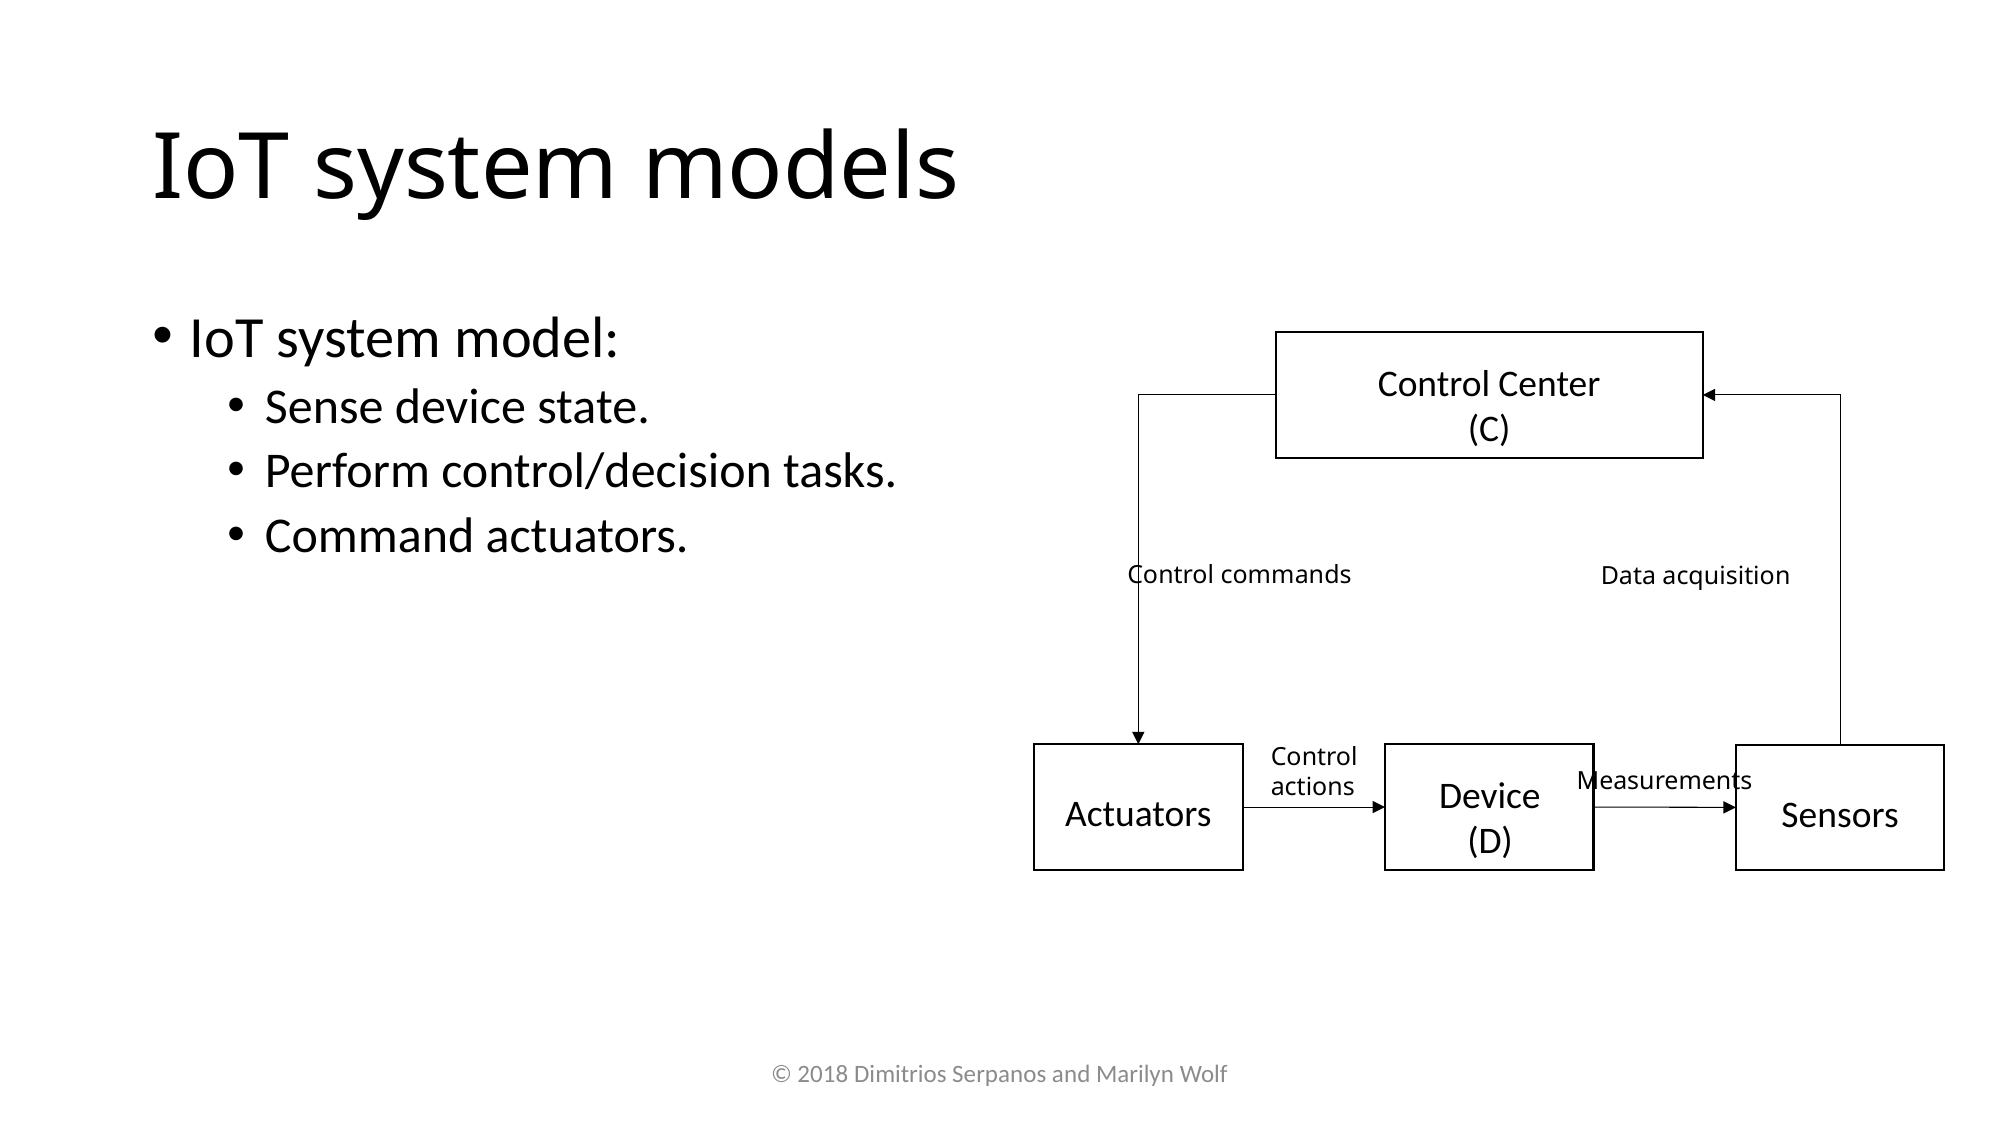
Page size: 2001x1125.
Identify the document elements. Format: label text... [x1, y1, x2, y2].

list IoT system model: Sense device state. Perform control/decision tasks. Command actuators. [137, 299, 988, 1014]
footer © 2018 Dimitrios Serpanos and Marilyn Wolf [662, 1042, 1338, 1103]
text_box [1034, 332, 1945, 871]
title IoT system models [137, 59, 1863, 278]
